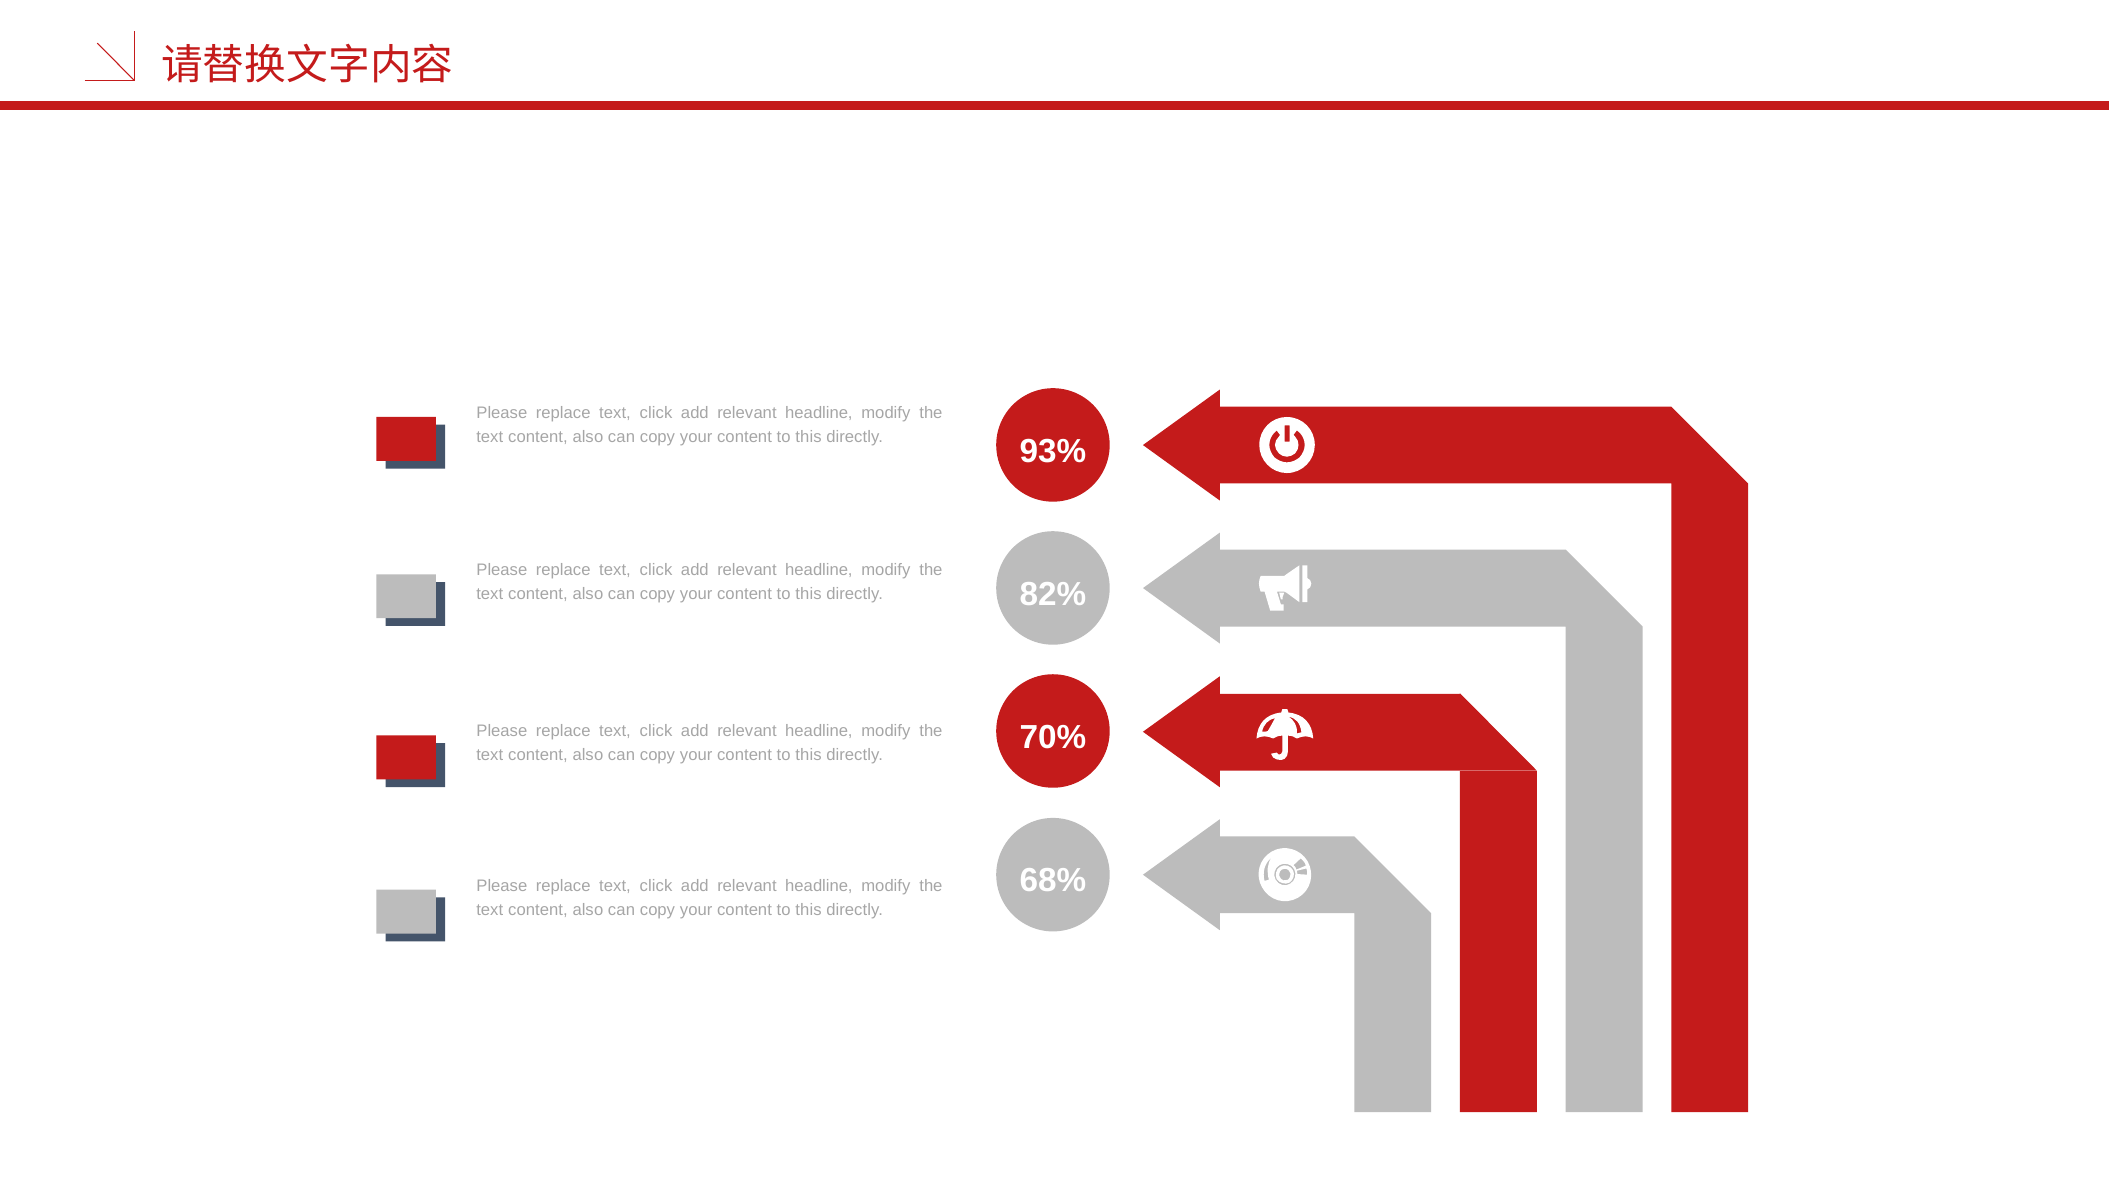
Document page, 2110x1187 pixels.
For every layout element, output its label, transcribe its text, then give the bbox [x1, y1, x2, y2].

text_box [376, 416, 446, 469]
text_box Please replace text, click add relevant headline, modify the text content, also can copy your content to this directly. [461, 547, 959, 611]
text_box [376, 889, 446, 942]
text_box Please replace text, click add relevant headline, modify the text content, also can copy your content to this directly. [461, 390, 959, 453]
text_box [996, 674, 1110, 788]
text_box Please replace text, click add relevant headline, modify the text content, also can copy your content to this directly. [461, 863, 959, 926]
text_box 请替换文字内容 [145, 22, 500, 94]
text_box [996, 531, 1110, 645]
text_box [376, 735, 446, 788]
text_box Please replace text, click add relevant headline, modify the text content, also can copy your content to this directly. [461, 708, 959, 772]
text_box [996, 388, 1110, 502]
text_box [1142, 389, 1749, 1112]
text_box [376, 574, 446, 626]
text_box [1142, 819, 1432, 1112]
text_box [996, 817, 1110, 932]
